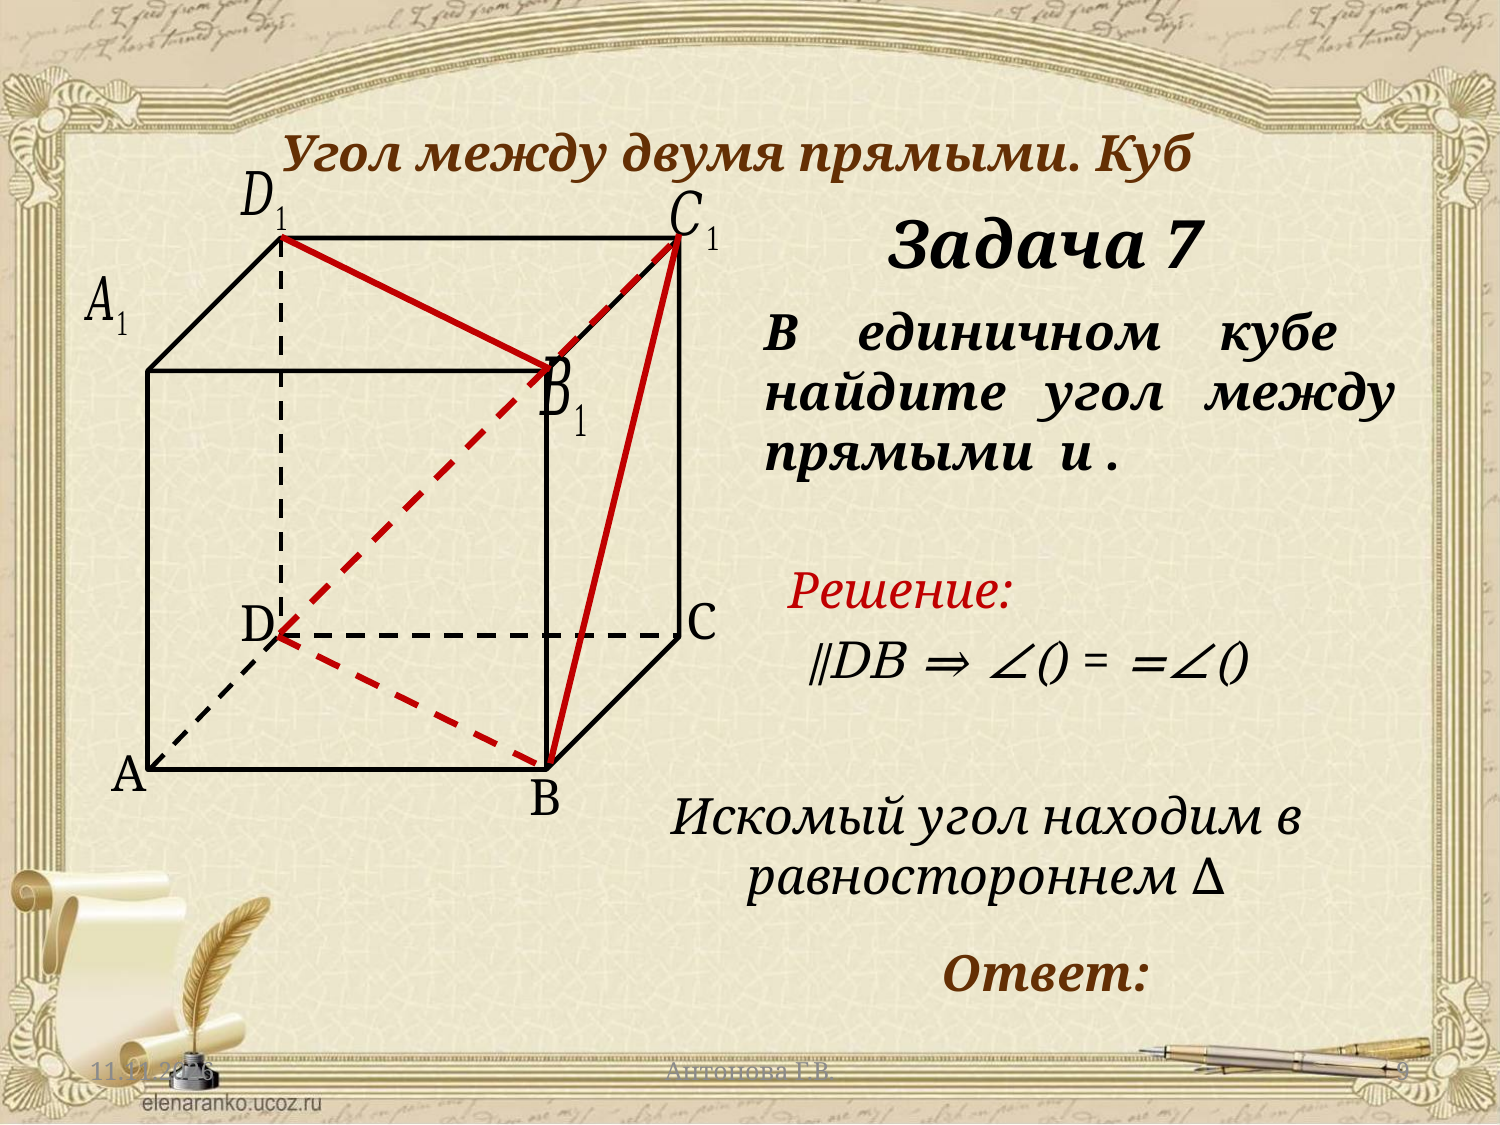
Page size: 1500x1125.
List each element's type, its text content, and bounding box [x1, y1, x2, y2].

footer Антонова Г.В. [512, 1042, 988, 1103]
slide_number 9 [1074, 1042, 1425, 1103]
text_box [549, 233, 680, 764]
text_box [96, 161, 755, 835]
picture [0, 0, 1500, 1125]
text_box Решение: [773, 550, 1412, 626]
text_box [277, 636, 547, 770]
text_box Задача 7 [760, 194, 1471, 290]
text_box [279, 236, 545, 634]
text_box Угол между двумя прямыми. Куб [265, 113, 1353, 189]
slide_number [75, 1042, 425, 1103]
